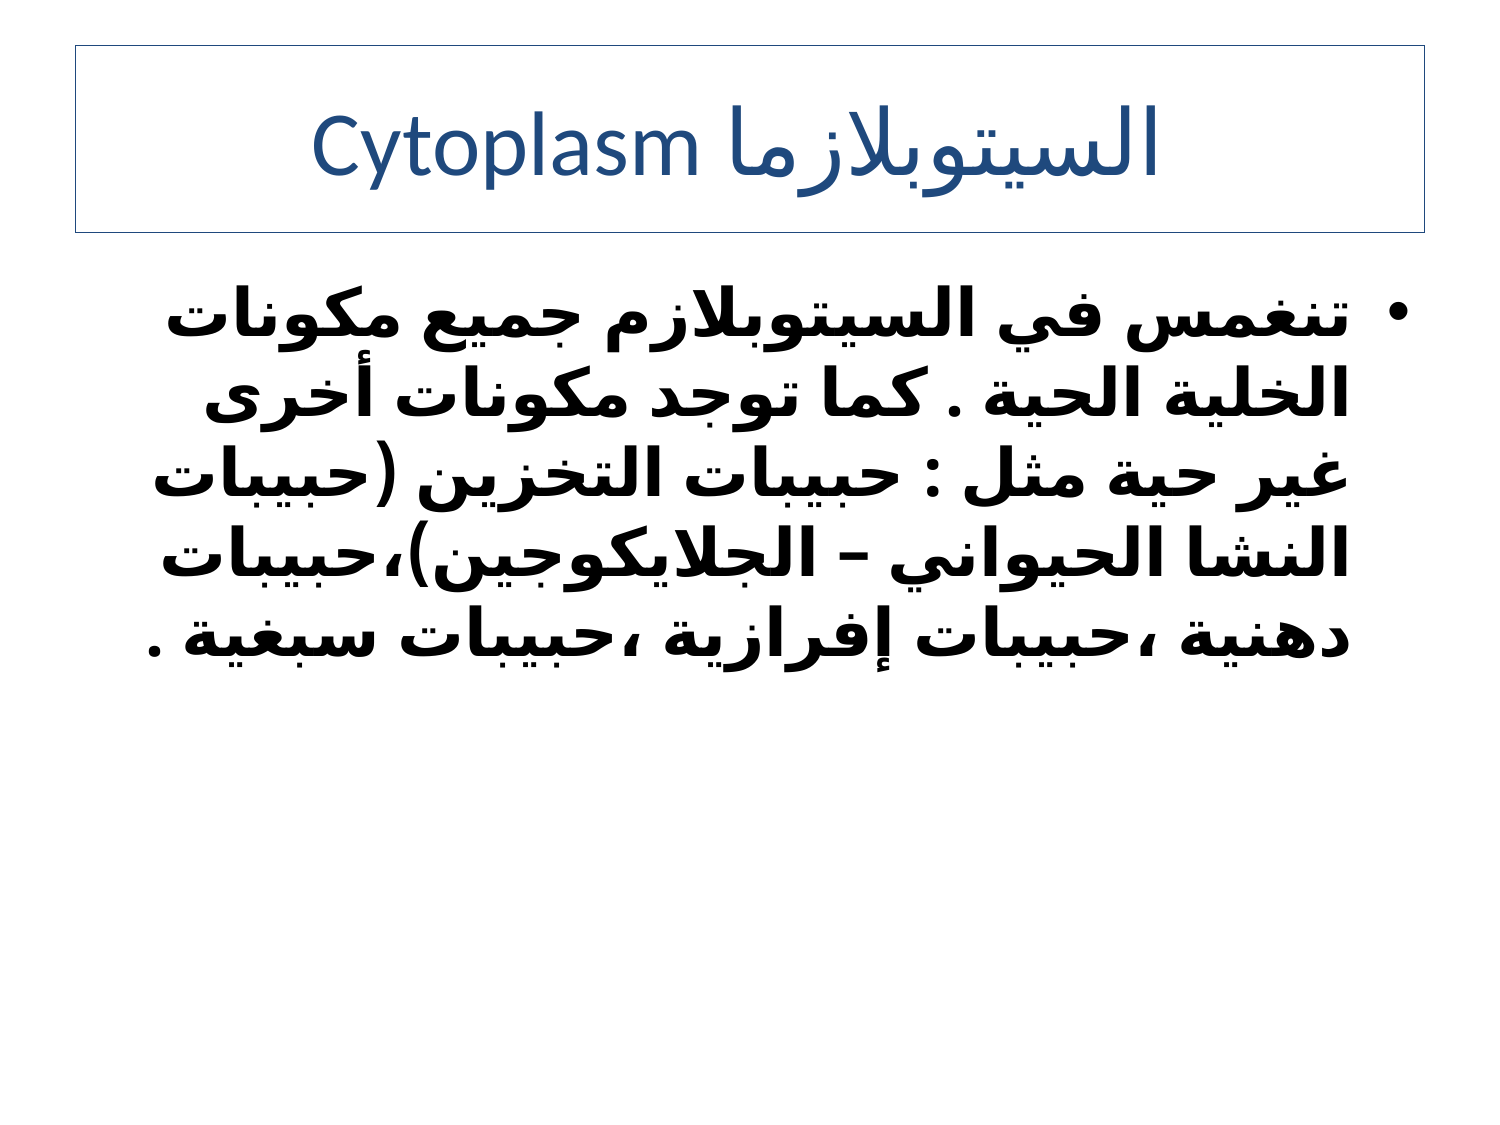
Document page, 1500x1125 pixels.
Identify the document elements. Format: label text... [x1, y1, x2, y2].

title Cytoplasm السيتوبلازما [75, 45, 1425, 233]
list تنغمس في السيتوبلازم جميع مكونات الخلية الحية . كما توجد مكونات أخرى غير حية مثل : حبيبات التخزين (حبيبات النشا الحيواني – الجلايكوجين)،حبيبات دهنية ،حبيبات إفرازية ،حبيبات سبغية . [75, 262, 1425, 1005]
